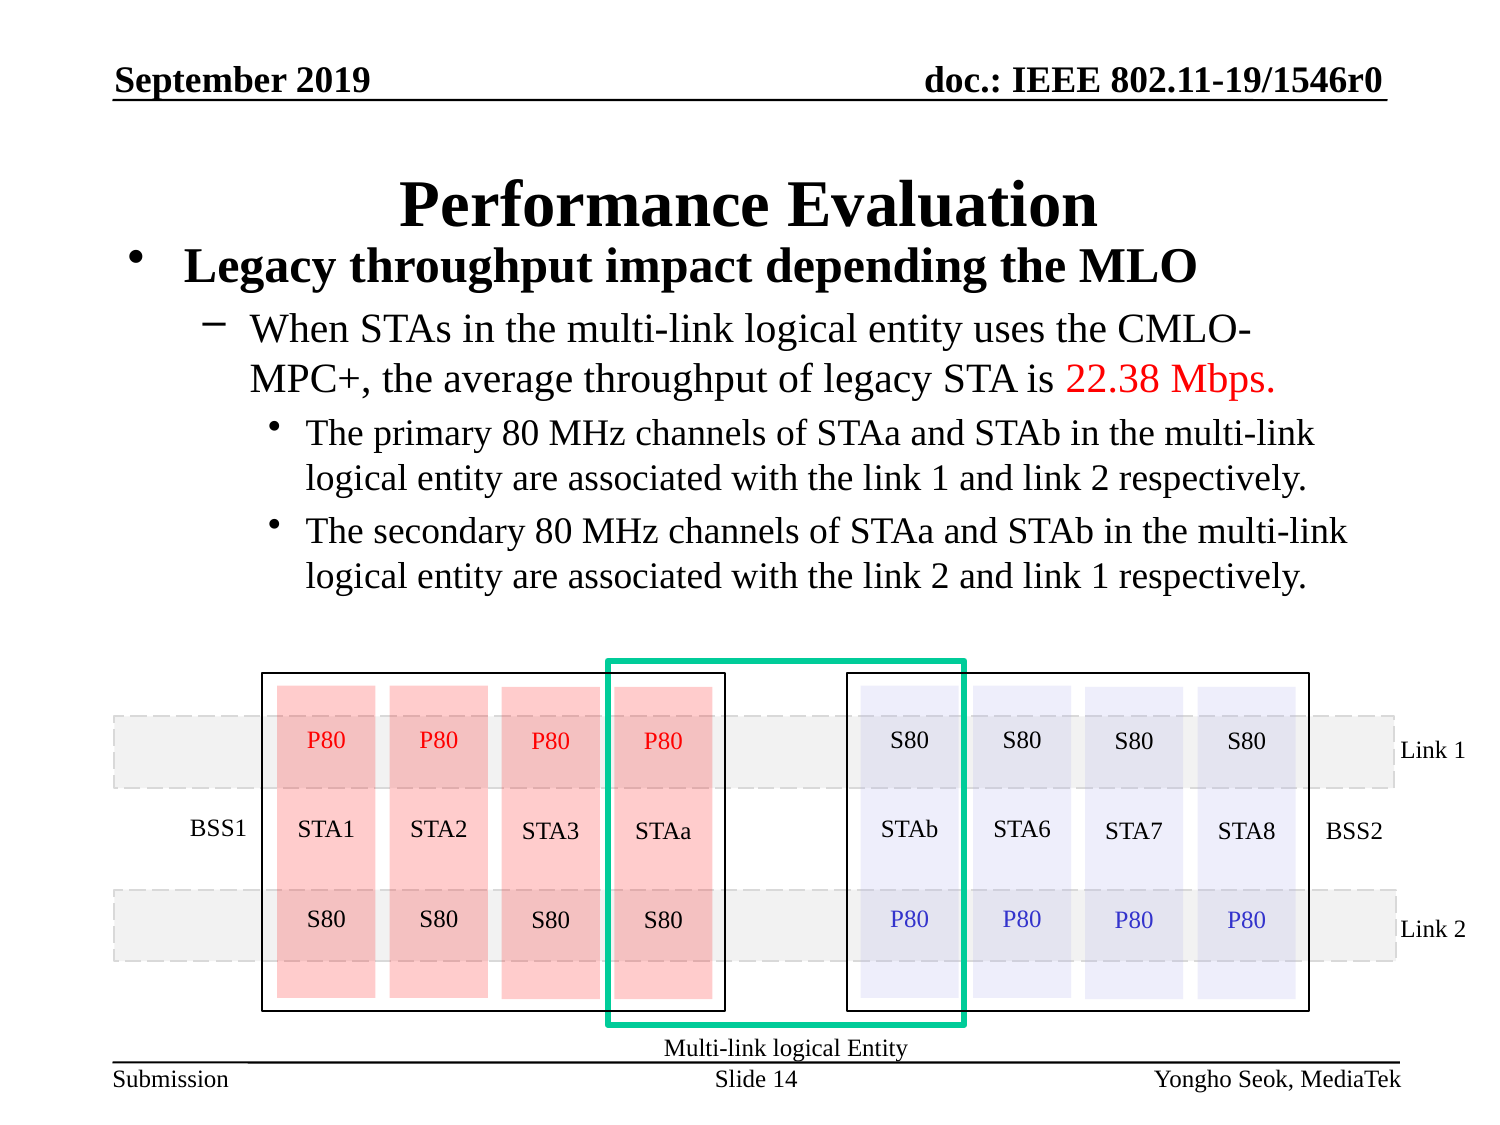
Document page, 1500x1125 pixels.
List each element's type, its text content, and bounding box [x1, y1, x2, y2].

text_box [1310, 716, 1395, 789]
text_box [1310, 889, 1396, 962]
text_box Link 2 [1385, 904, 1482, 950]
text_box [262, 673, 725, 1011]
text_box BSS2 [1311, 806, 1399, 852]
text_box [846, 673, 1310, 1011]
text_box Multi-link logical Entity [607, 1024, 965, 1099]
text_box [114, 889, 262, 962]
title Performance Evaluation [0, 112, 1500, 288]
text_box BSS1 [175, 804, 263, 849]
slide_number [114, 54, 374, 101]
text_box [114, 716, 262, 789]
list Legacy throughput impact depending the MLO When STAs in the multi-link logical entity uses the CMLO-MPC+, the average throughput of legacy STA is 22.38 Mbps. The primary 80 MHz channels of STAa and STAb in the multi-link logical entity are associated with the link 1 and link 2 respectively. The secondary 80 MHz channels of STAa and STAb in the multi-link logical entity are associated with the link 2 and link 1 respectively. [112, 288, 1388, 901]
footer Yongho Seok, MediaTek [1150, 1061, 1402, 1093]
text_box Link 1 [1385, 726, 1482, 771]
text_box [607, 660, 965, 1024]
